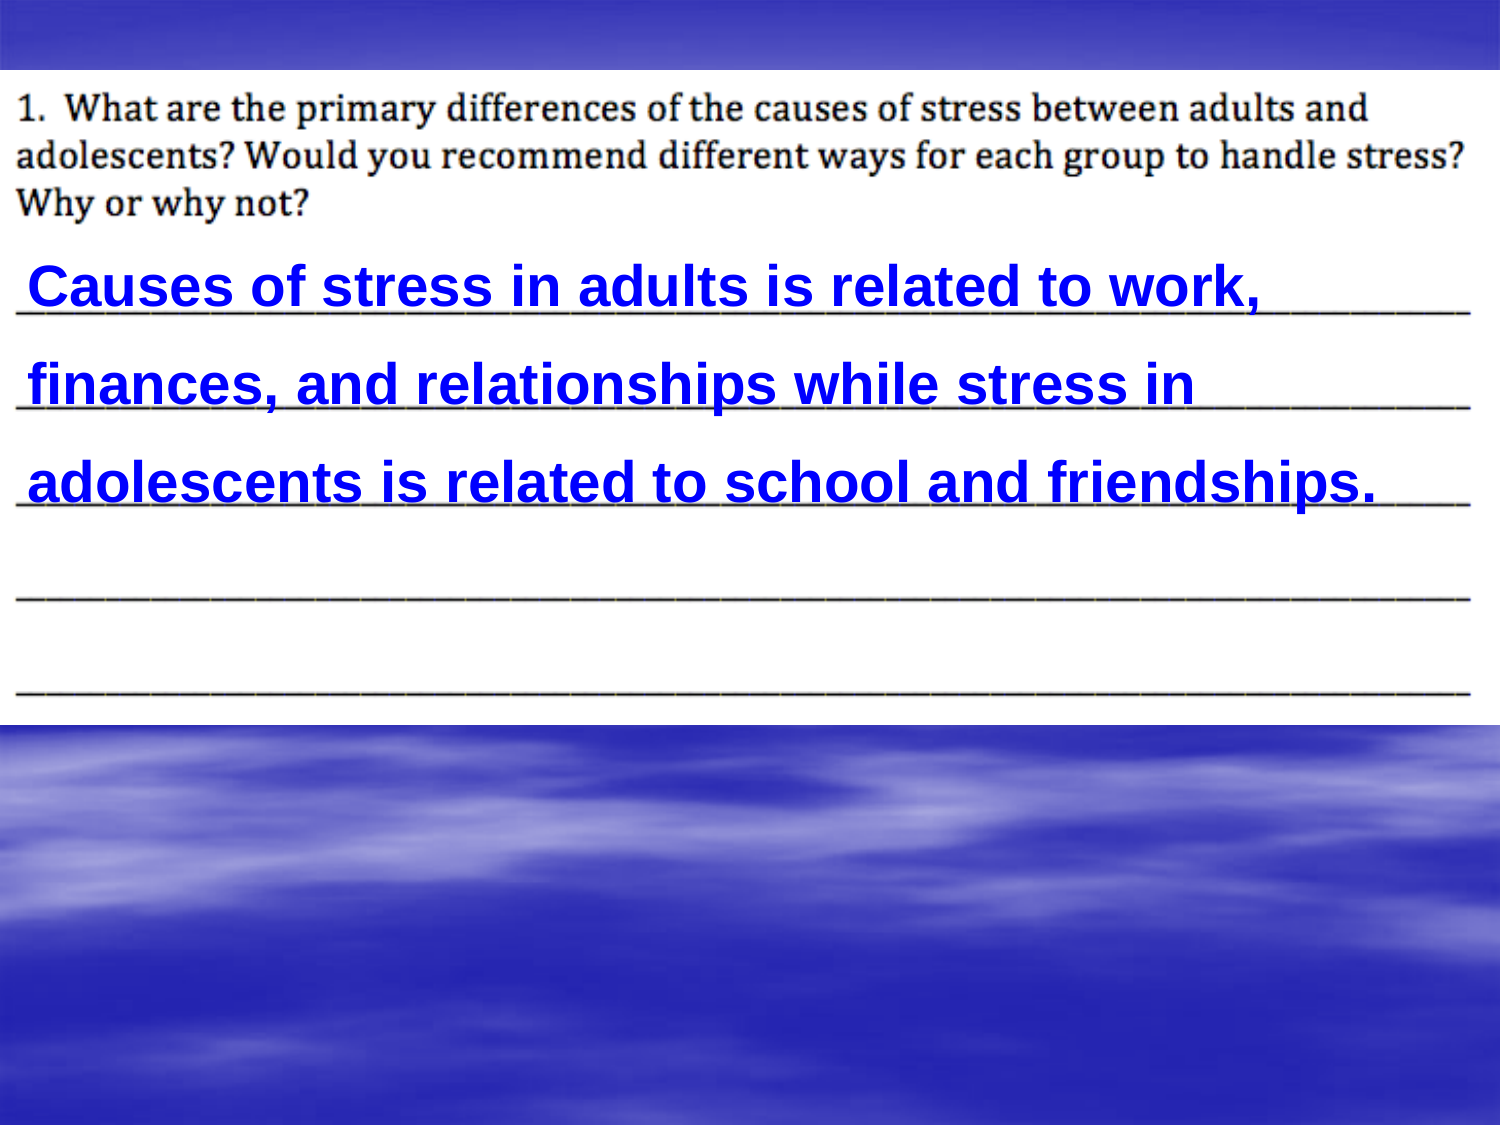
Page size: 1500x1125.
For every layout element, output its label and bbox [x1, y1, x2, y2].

picture [0, 70, 1500, 725]
